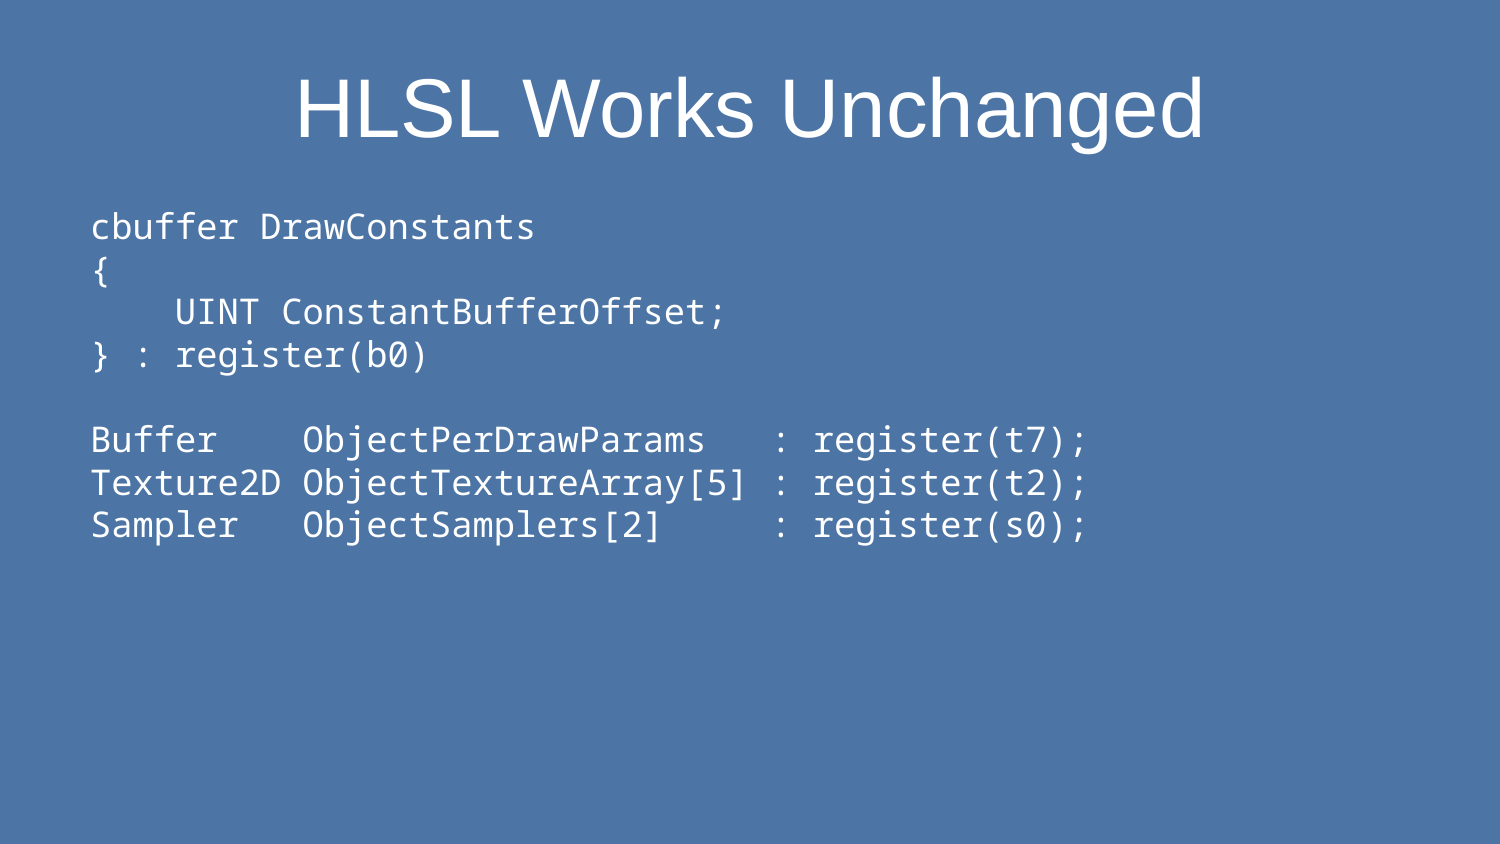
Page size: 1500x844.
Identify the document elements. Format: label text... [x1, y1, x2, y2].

title HLSL Works Unchanged [75, 33, 1425, 175]
list cbuffer DrawConstants { UINT ConstantBufferOffset; } : register(b0) Buffer ObjectPerDrawParams : register(t7); Texture2D ObjectTextureArray[5] : register(t2); Sampler ObjectSamplers[2] : register(s0); [75, 196, 1425, 754]
